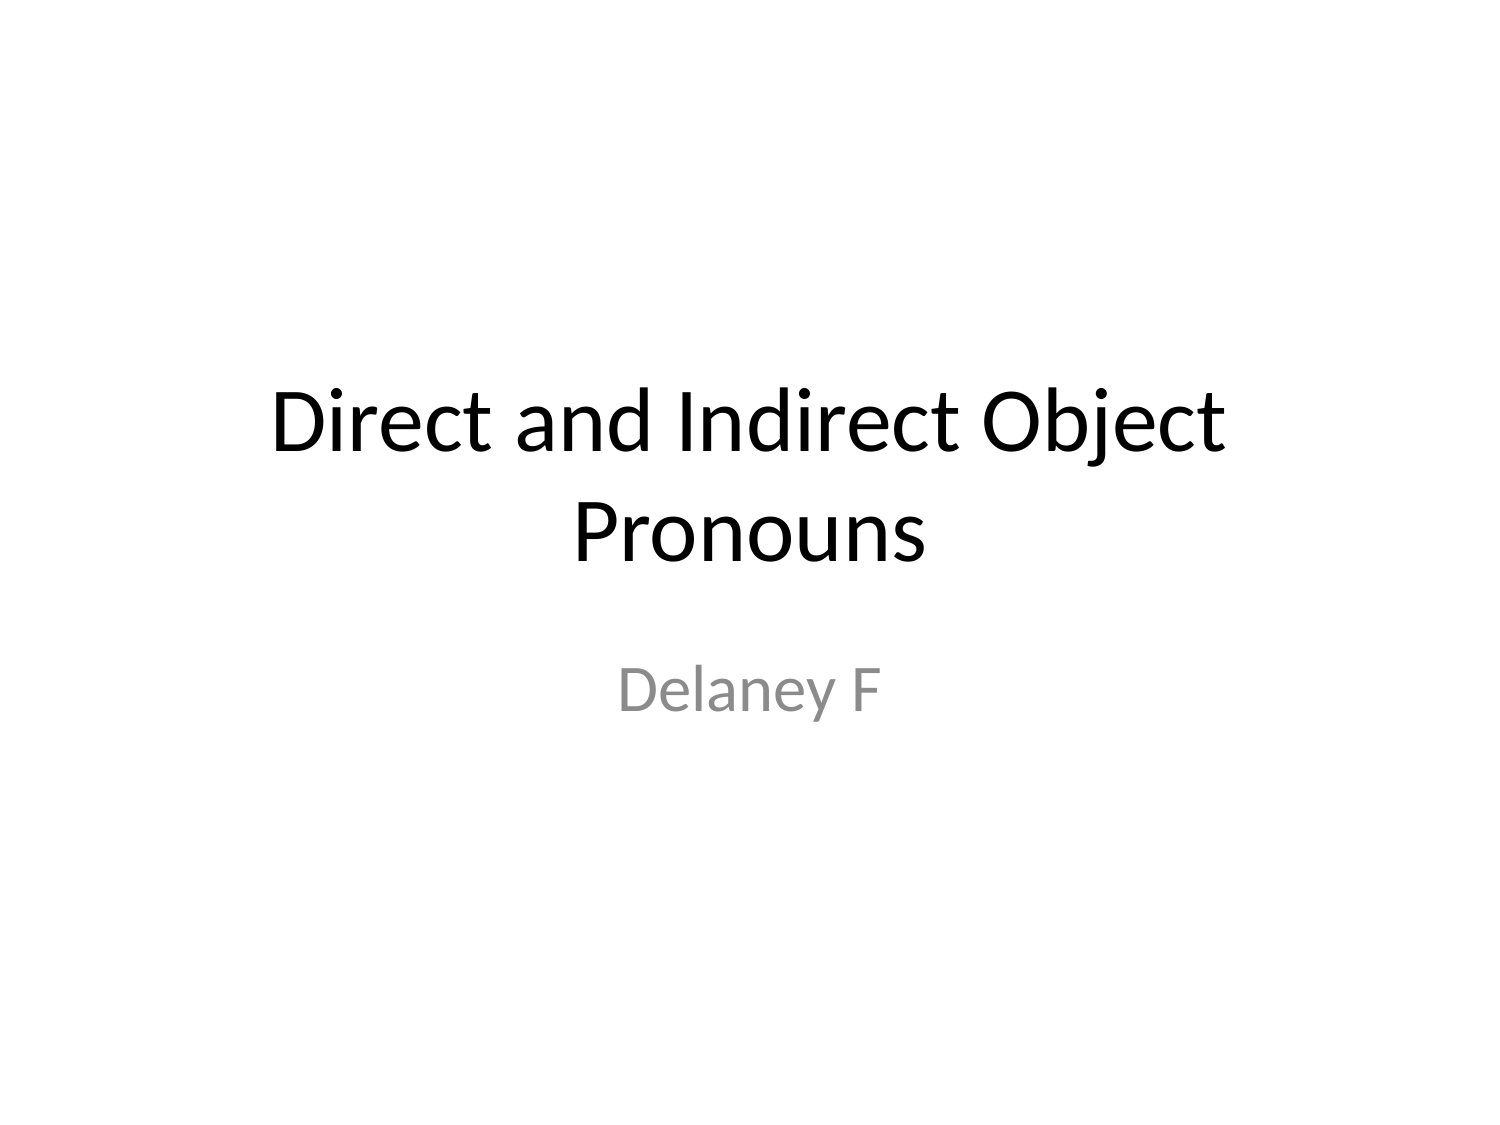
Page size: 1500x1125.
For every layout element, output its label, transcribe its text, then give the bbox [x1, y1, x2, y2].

title Direct and Indirect Object Pronouns [112, 349, 1388, 591]
subtitle Delaney F [225, 637, 1275, 925]
